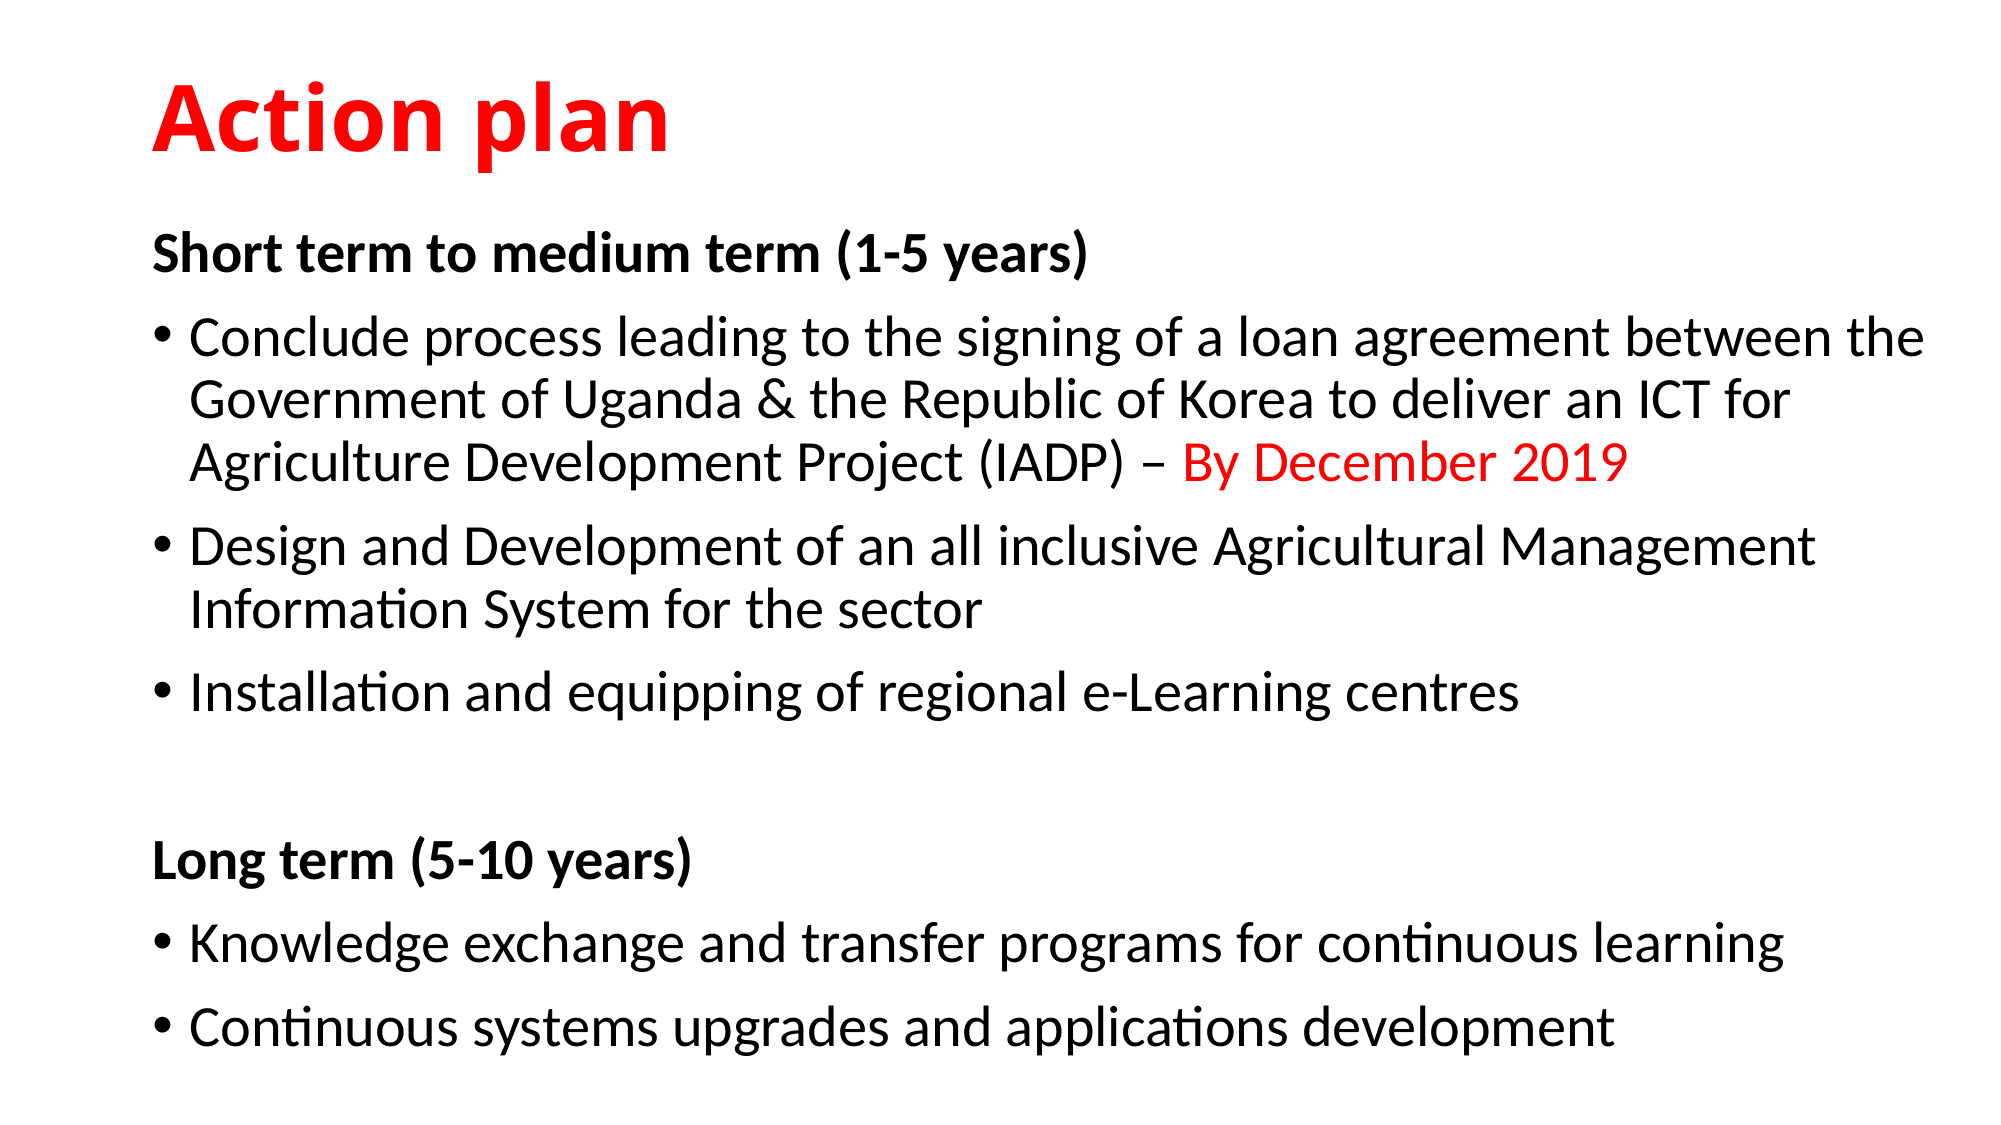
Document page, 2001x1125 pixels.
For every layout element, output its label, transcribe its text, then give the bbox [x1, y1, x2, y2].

list Short term to medium term (1-5 years) Conclude process leading to the signing of a loan agreement between the Government of Uganda & the Republic of Korea to deliver an ICT for Agriculture Development Project (IADP) – By December 2019 Design and Development of an all inclusive Agricultural Management Information System for the sector Installation and equipping of regional e-Learning centres Long term (5-10 years) Knowledge exchange and transfer programs for continuous learning Continuous systems upgrades and applications development [137, 214, 1944, 1086]
title Action plan [137, 59, 1863, 184]
